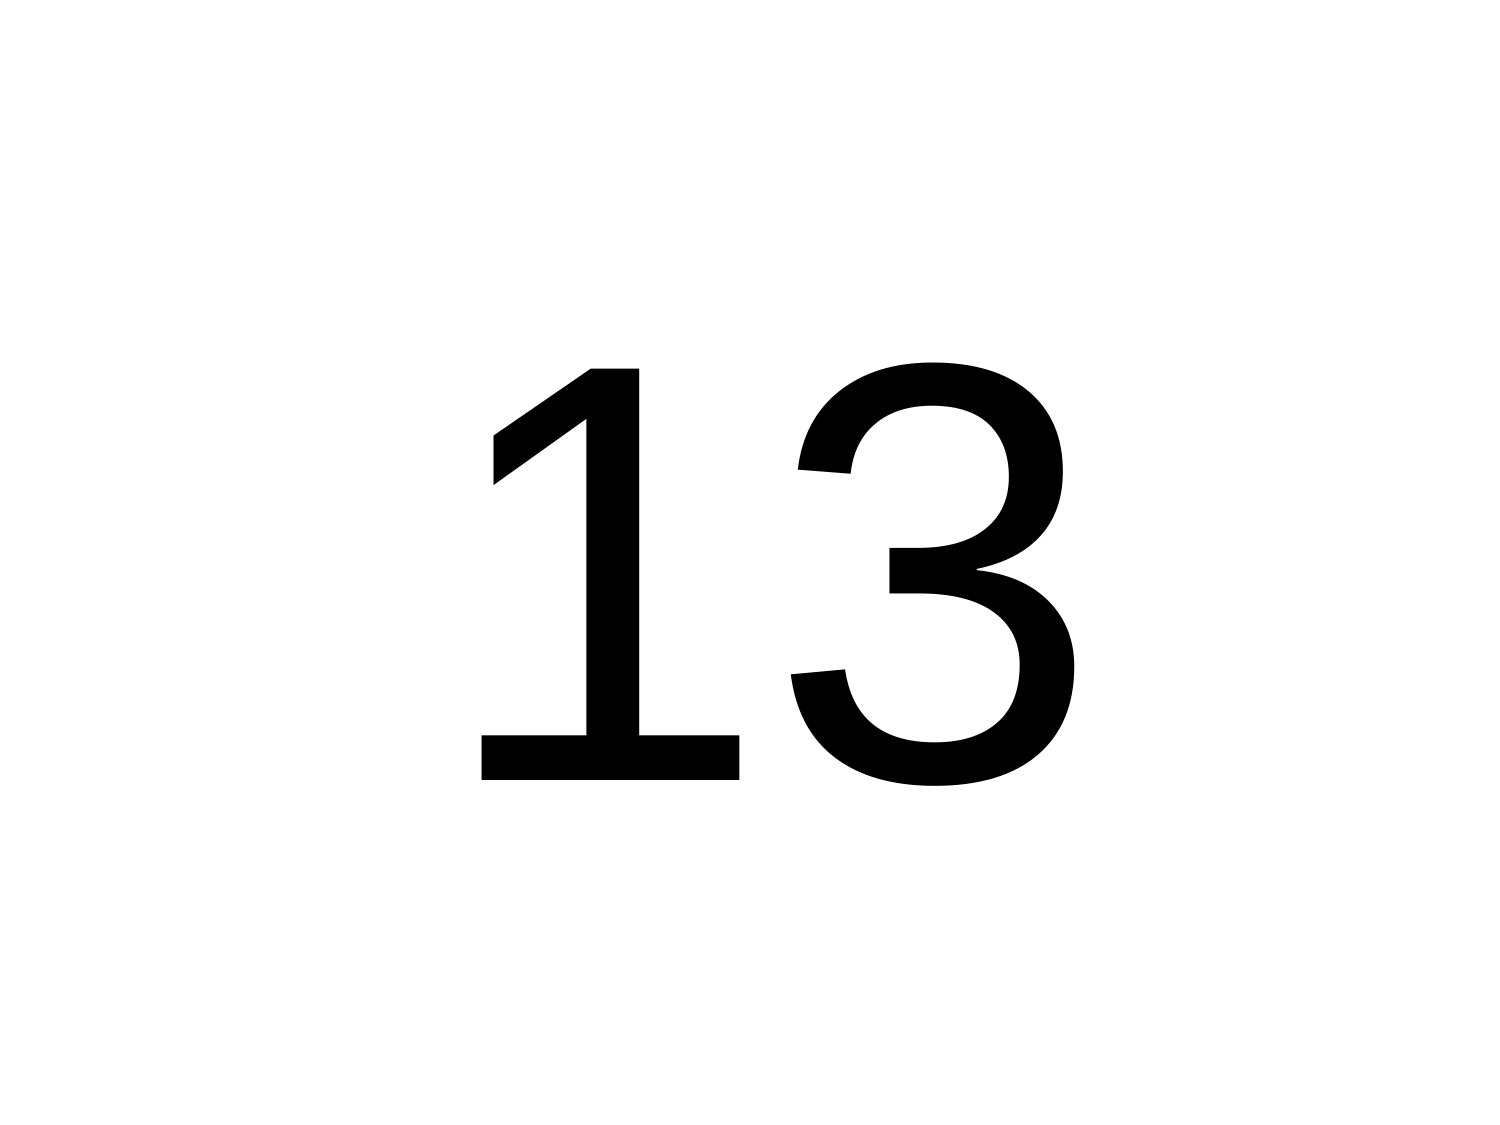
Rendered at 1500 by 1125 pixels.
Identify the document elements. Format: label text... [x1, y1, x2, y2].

text_box 13 [212, 174, 1325, 908]
